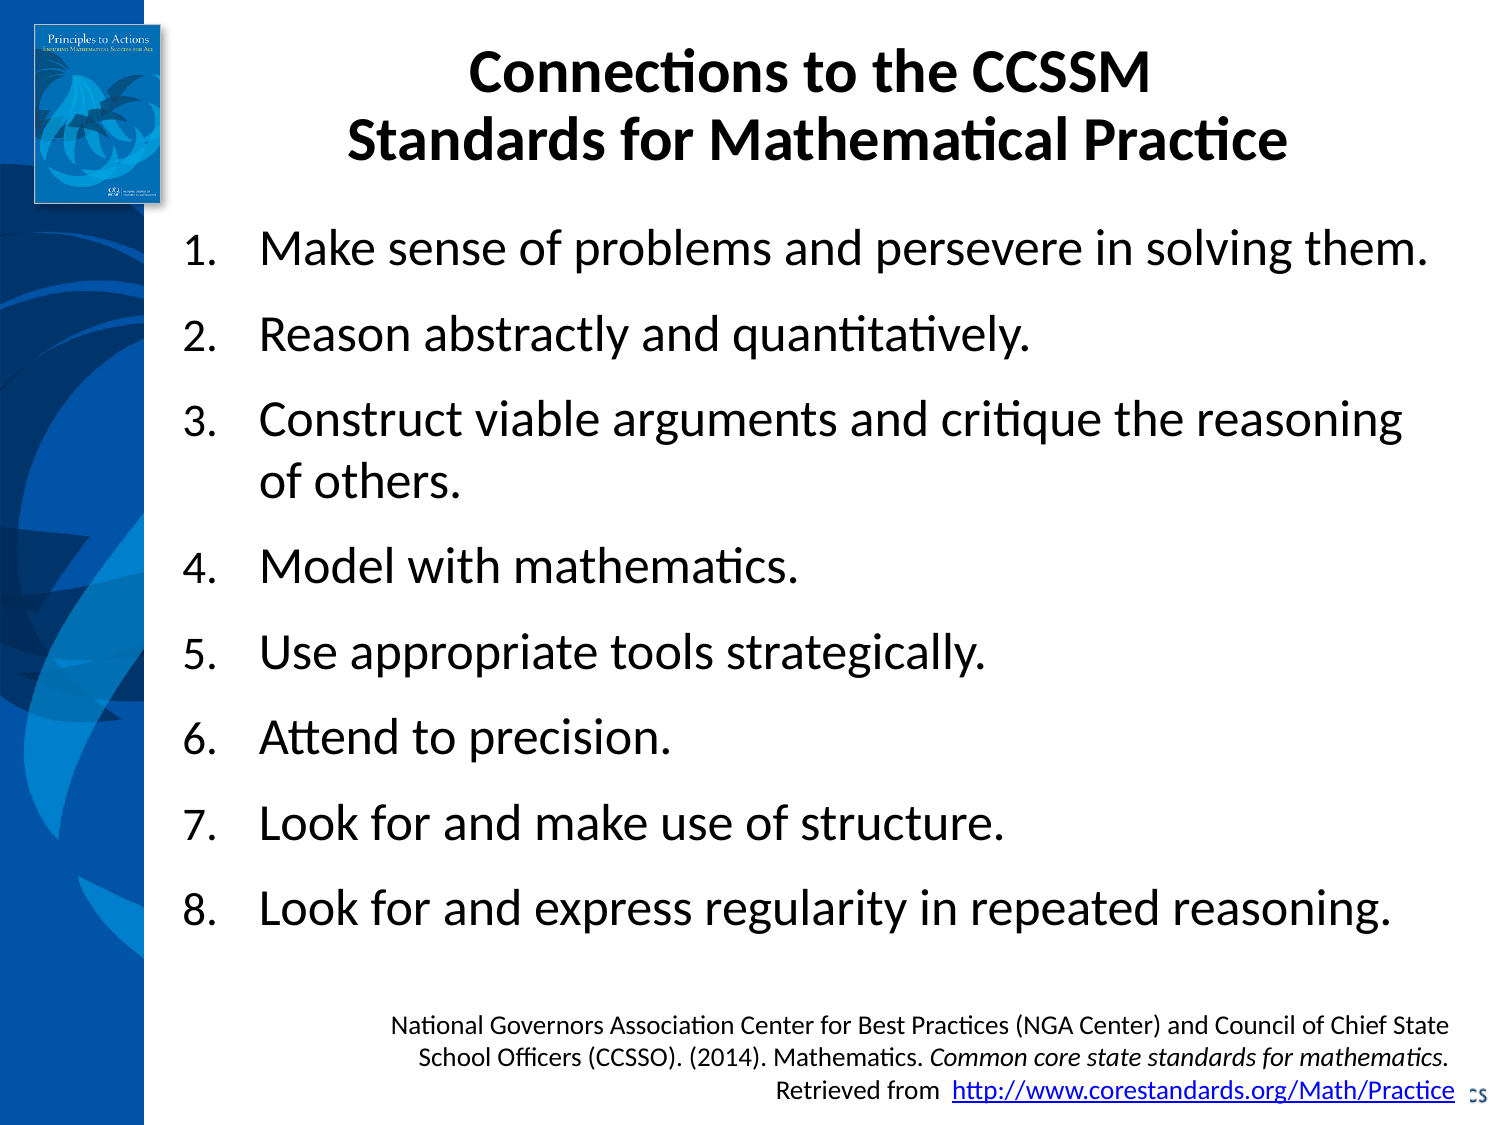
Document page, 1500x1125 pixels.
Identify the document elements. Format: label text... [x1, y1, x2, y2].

picture [35, 25, 160, 203]
list Make sense of problems and persevere in solving them. Reason abstractly and quantitatively. Construct viable arguments and critique the reasoning of others. Model with mathematics. Use appropriate tools strategically. Attend to precision. Look for and make use of structure. Look for and express regularity in repeated reasoning. [167, 206, 1470, 964]
text_box National Governors Association Center for Best Practices (NGA Center) and Council of Chief State School Officers (CCSSO). (2014). Mathematics. Common core state standards for mathematics. Retrieved from http://www.corestandards.org/Math/Practice [179, 999, 1470, 1112]
title Connections to the CCSSM Standards for Mathematical Practice [167, 32, 1470, 180]
picture [0, 0, 144, 1125]
